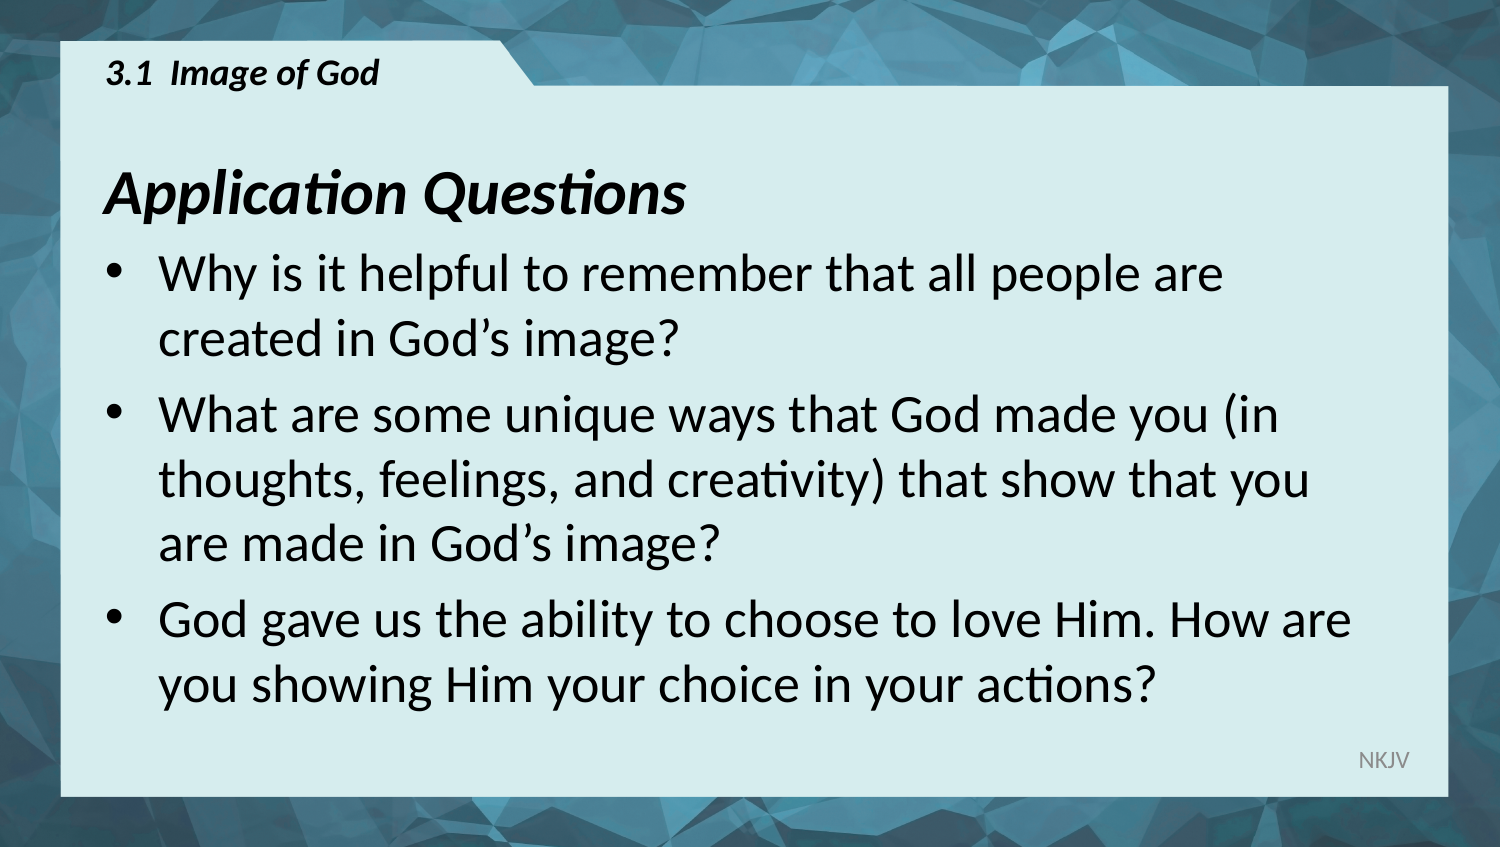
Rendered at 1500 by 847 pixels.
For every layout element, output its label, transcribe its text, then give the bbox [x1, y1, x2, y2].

footer NKJV [950, 736, 1425, 782]
picture [0, 0, 1500, 847]
list Application Questions Why is it helpful to remember that all people are created in God’s image? What are some unique ways that God made you (in thoughts, feelings, and creativity) that show that you are made in God’s image? God gave us the ability to choose to love Him. How are you showing Him your choice in your actions? [89, 141, 1403, 722]
title 3.1 Image of God [89, 33, 1420, 108]
